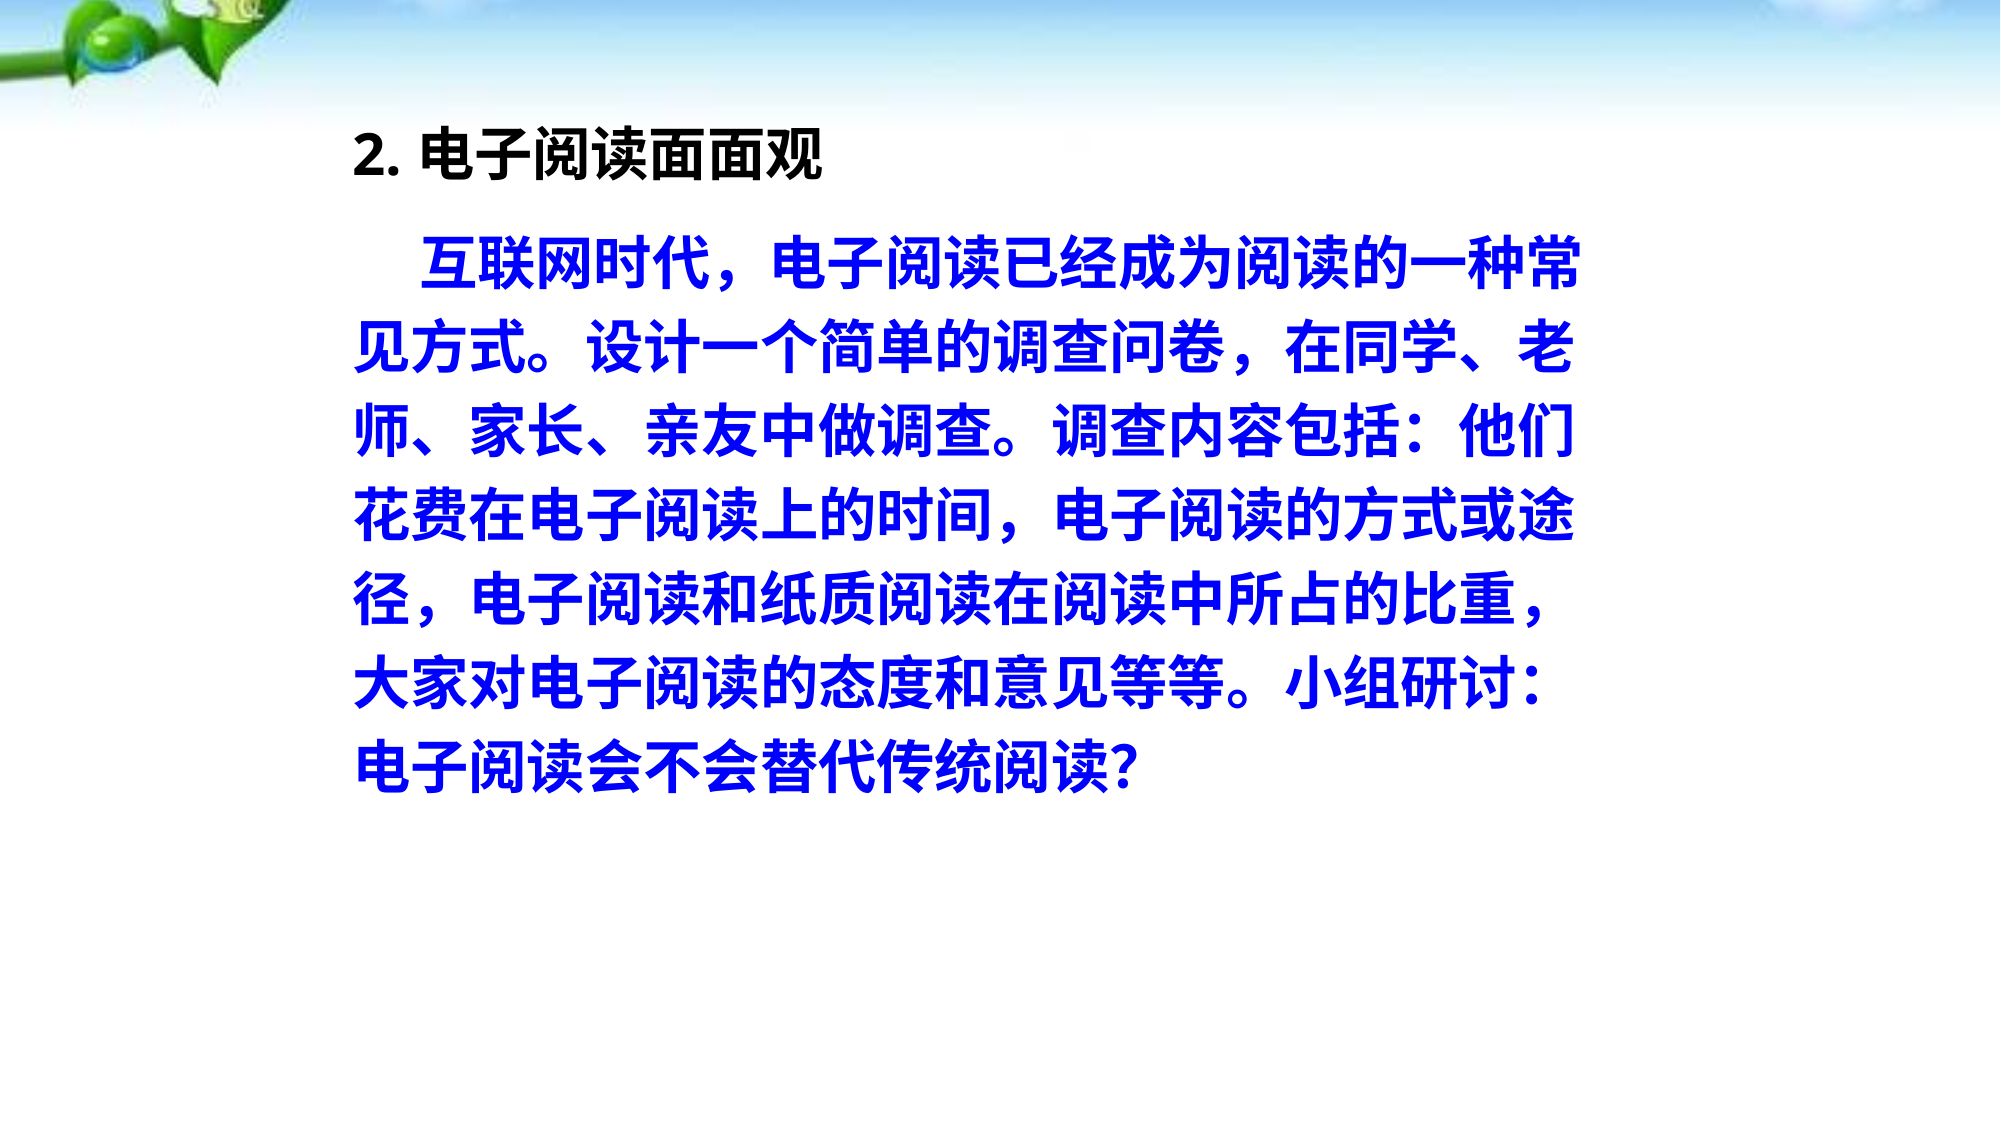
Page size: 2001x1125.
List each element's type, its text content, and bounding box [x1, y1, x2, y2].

picture [0, 0, 2001, 1125]
text_box 2.电子阅读面面观 互联网时代，电子阅读已经成为阅读的一种常见方式。设计一个简单的调查问卷，在同学、老师、家长、亲友中做调查。调查内容包括：他们花费在电子阅读上的时间，电子阅读的方式或途径，电子阅读和纸质阅读在阅读中所占的比重，大家对电子阅读的态度和意见等等。小组研讨：电子阅读会不会替代传统阅读？ [337, 95, 1640, 808]
